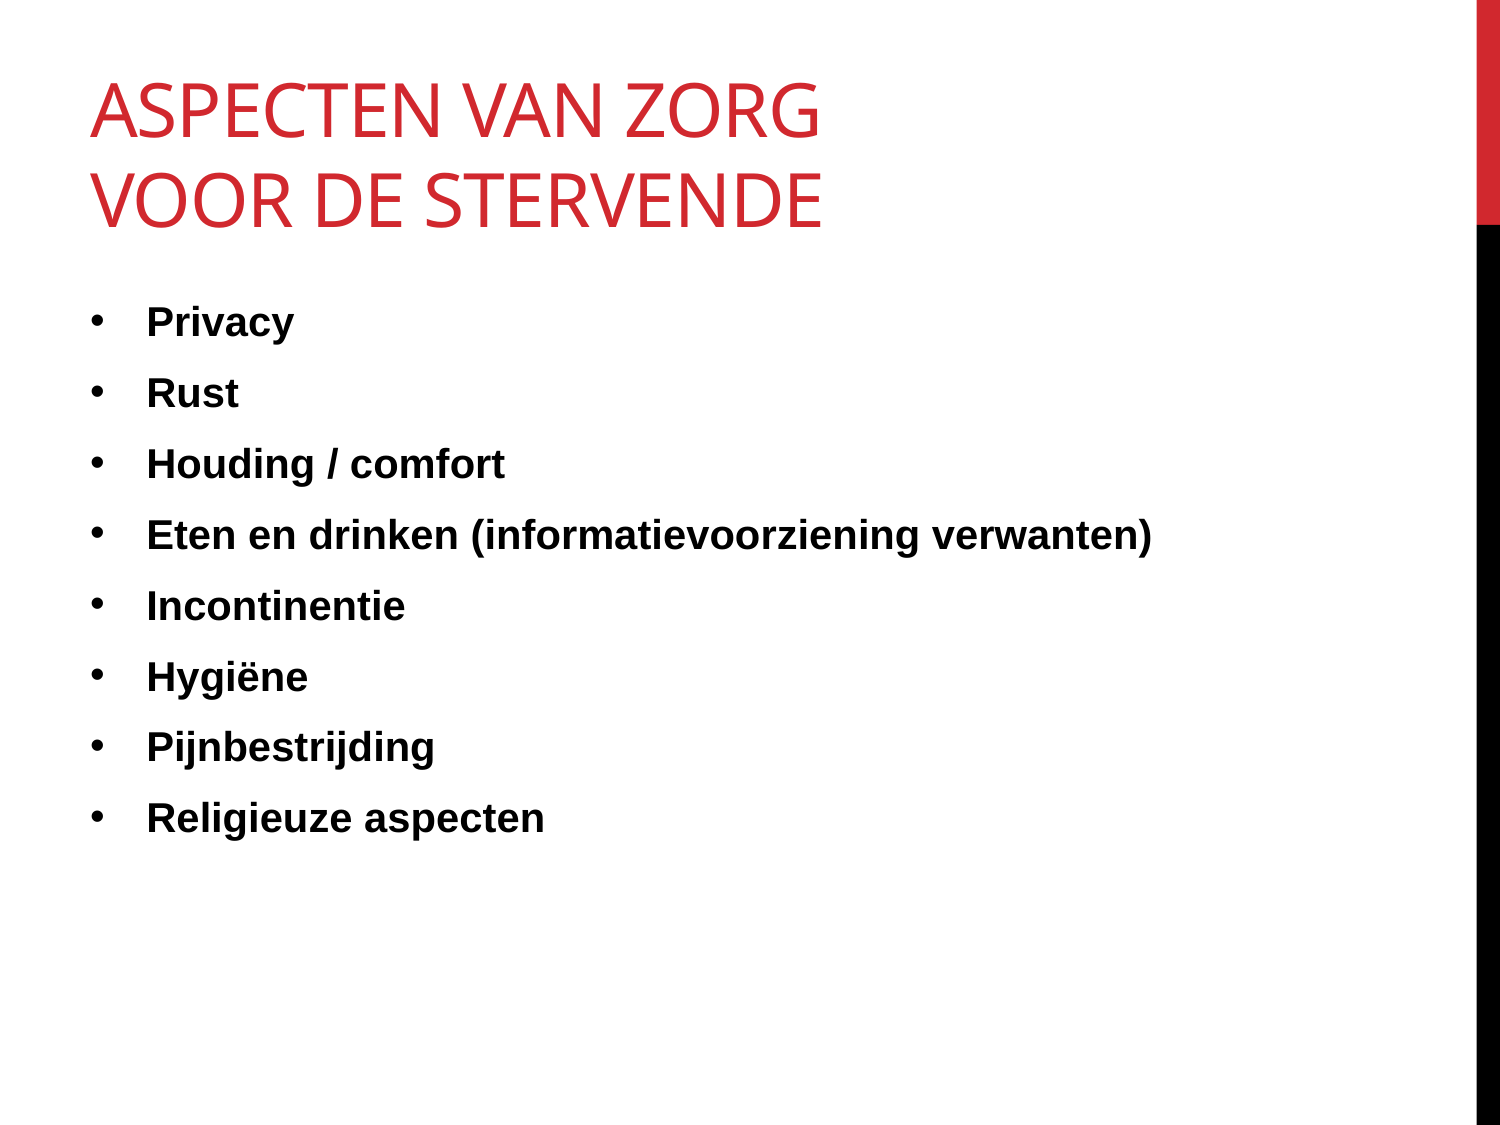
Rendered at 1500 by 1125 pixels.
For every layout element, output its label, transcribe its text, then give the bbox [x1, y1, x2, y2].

title Aspecten van zorg voor de stervende [75, 25, 1025, 250]
list Privacy Rust Houding / comfort Eten en drinken (informatievoorziening verwanten) Incontinentie Hygiëne Pijnbestrijding Religieuze aspecten [75, 287, 1325, 1005]
